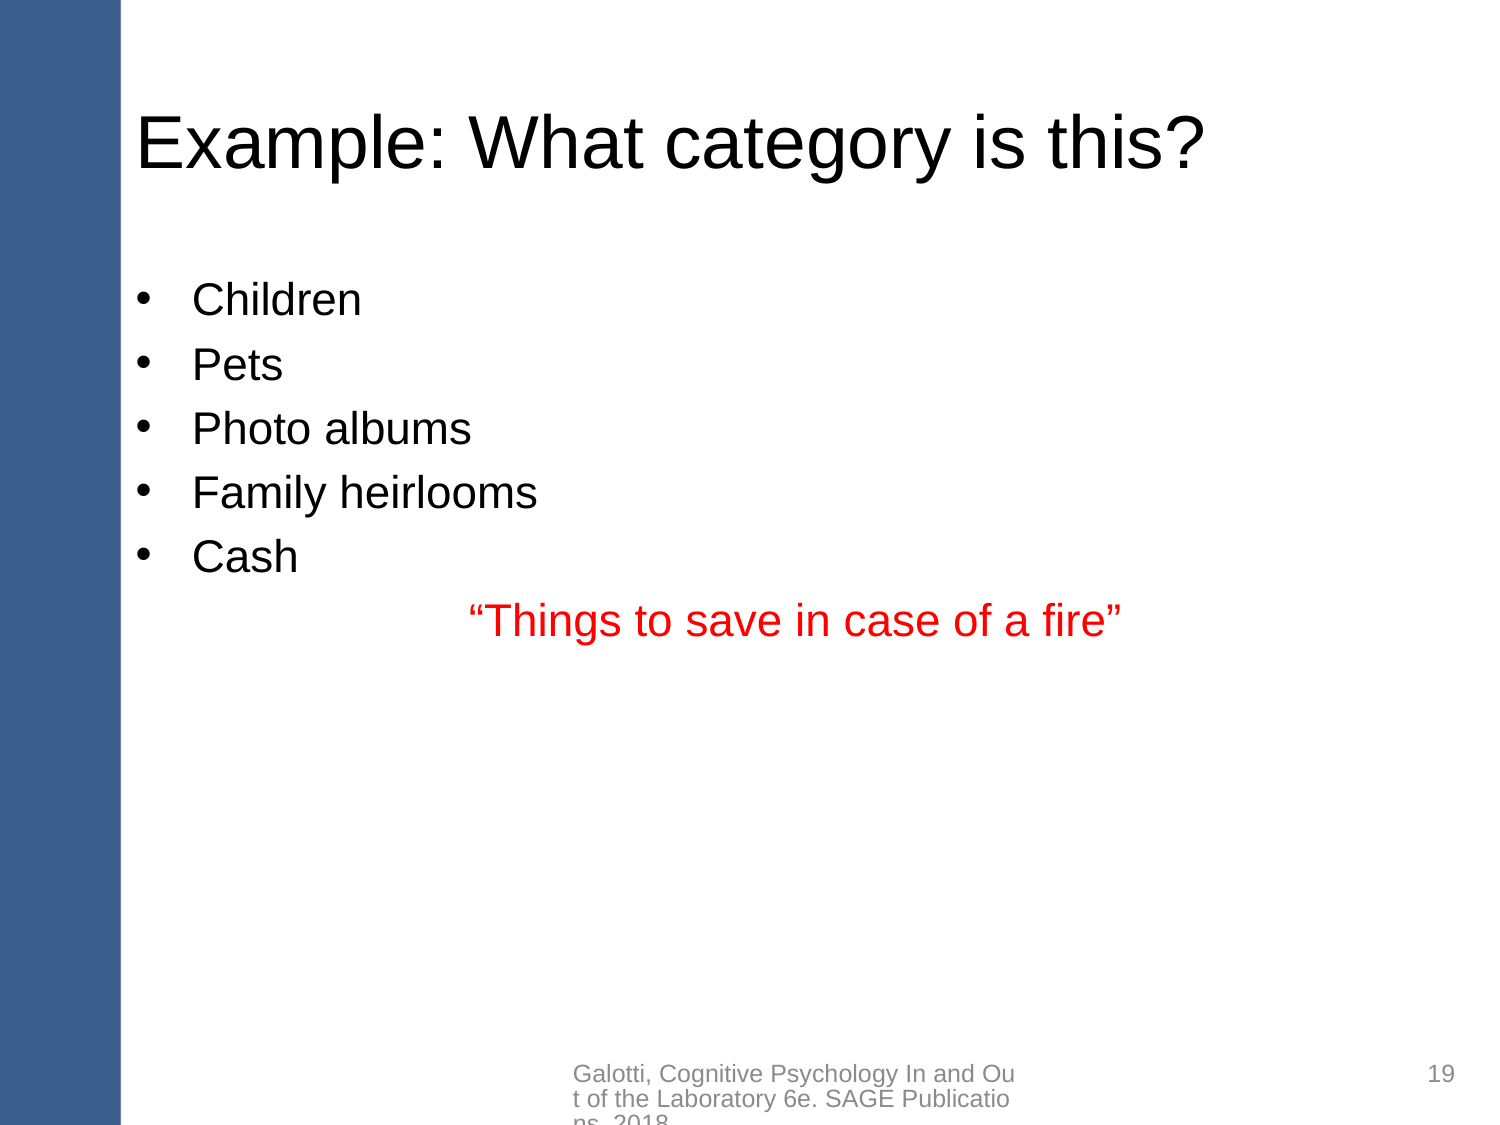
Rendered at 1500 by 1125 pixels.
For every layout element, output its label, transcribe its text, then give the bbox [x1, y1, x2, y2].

slide_number 19 [1120, 1042, 1471, 1103]
picture [0, 0, 1500, 1125]
title Example: What category is this? [120, 45, 1471, 233]
footer Galotti, Cognitive Psychology In and Out of the Laboratory 6e. SAGE Publications, 2018. [558, 1042, 1033, 1103]
list Children Pets Photo albums Family heirlooms Cash “Things to save in case of a fire” [120, 262, 1471, 1005]
